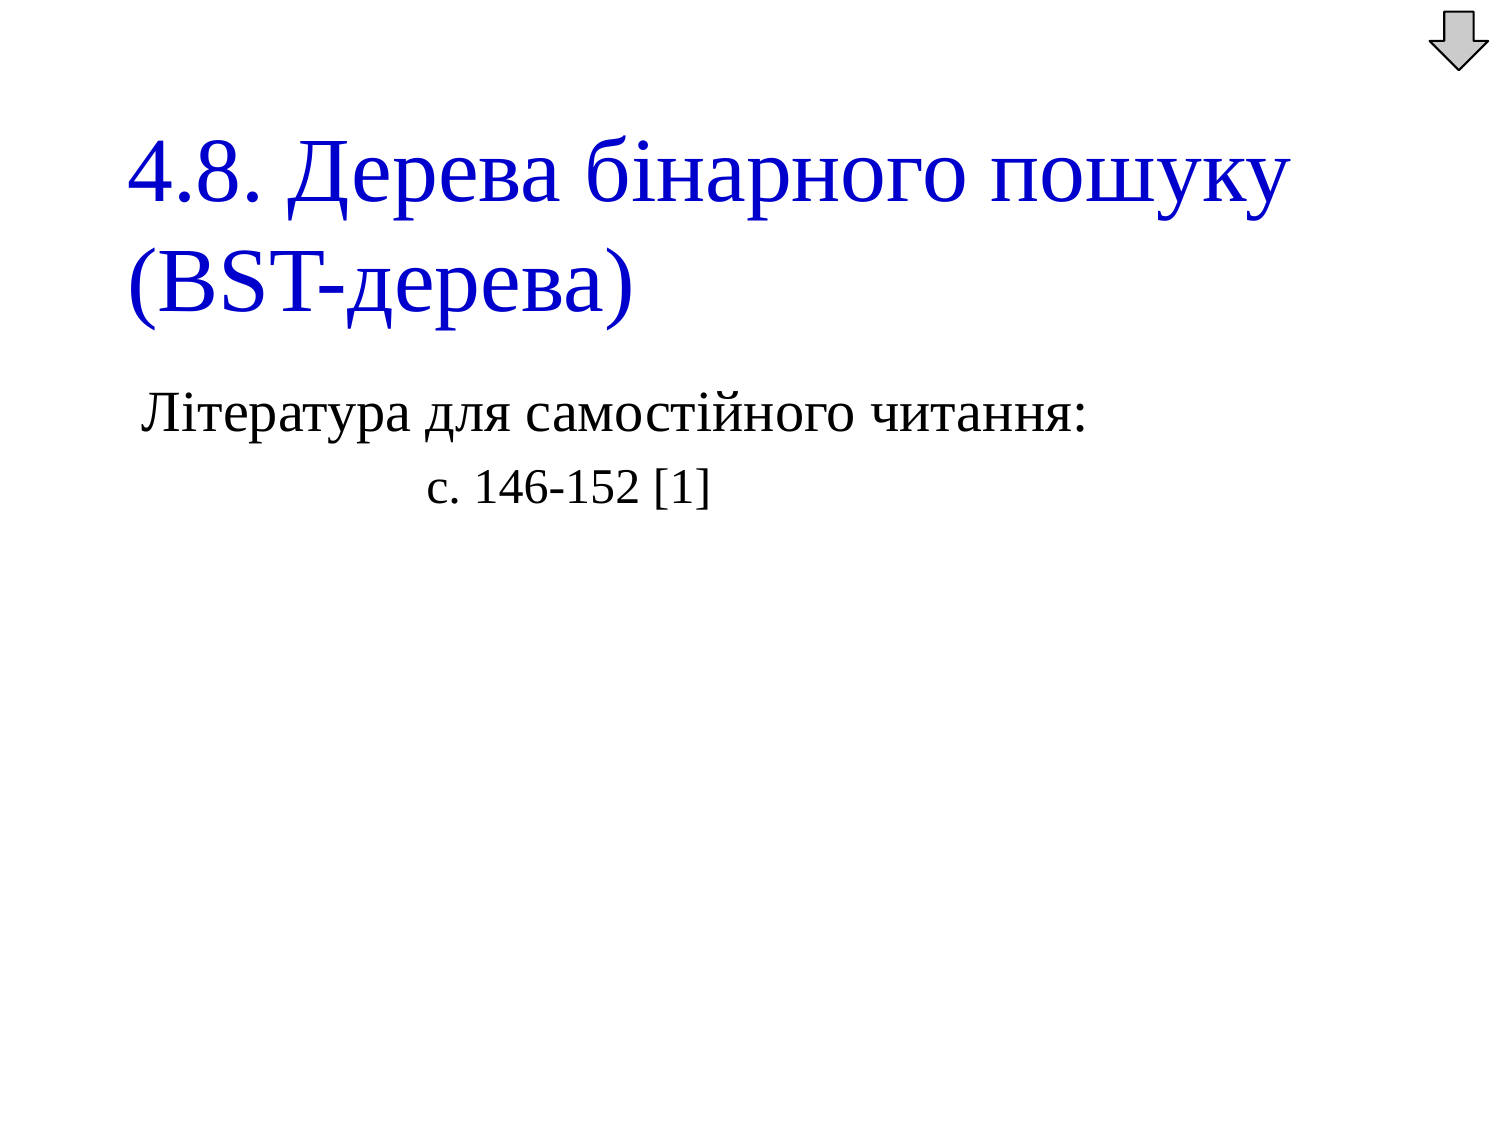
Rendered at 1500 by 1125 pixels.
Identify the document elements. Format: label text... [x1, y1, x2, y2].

list Література для самостійного читання: с. 146-152 [1] [111, 373, 1388, 552]
title 4.8. Дерева бінарного пошуку (BST-дерева) [111, 99, 1438, 341]
text_box [1429, 11, 1489, 71]
